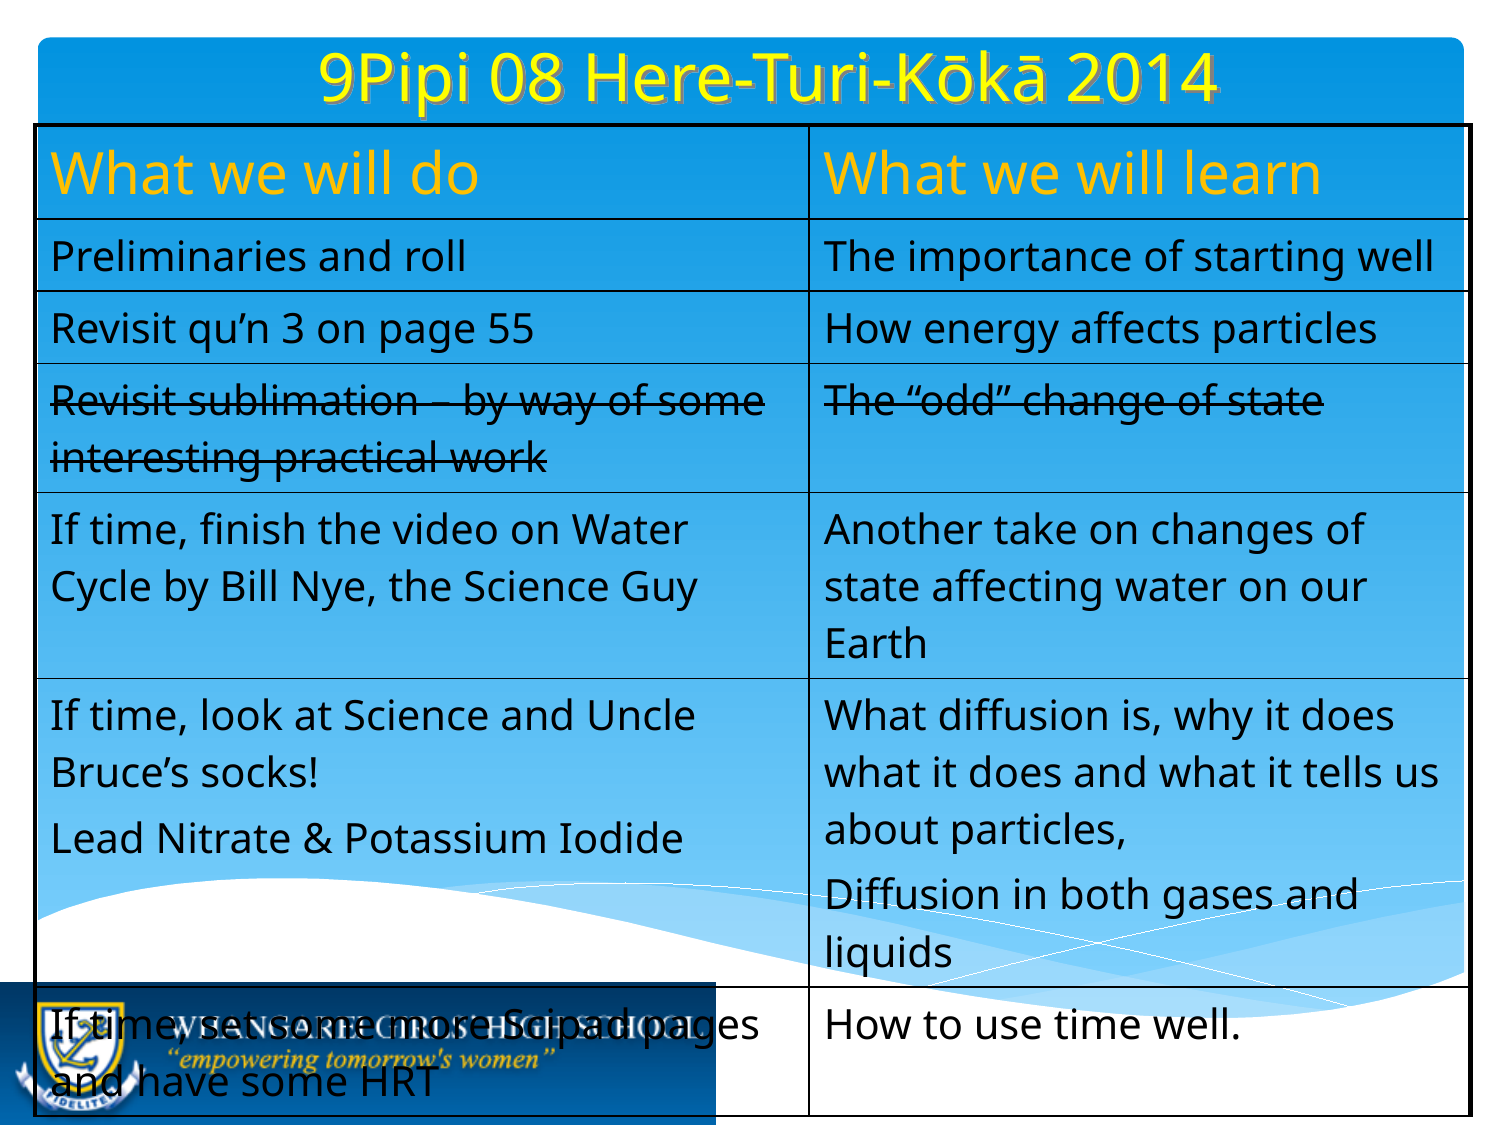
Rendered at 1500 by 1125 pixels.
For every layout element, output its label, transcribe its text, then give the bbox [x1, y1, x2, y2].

table_header What we will learn [810, 127, 1468, 218]
table_cell If time, finish the video on Water Cycle by Bill Nye, the Science Guy [37, 493, 808, 678]
table_cell Revisit qu’n 3 on page 55 [37, 292, 808, 363]
text_box 9Pipi 08 Here-Turi-Kōkā 2014 [162, 24, 1375, 123]
table_cell How energy affects particles [810, 292, 1468, 363]
table_cell If time, look at Science and Uncle Bruce’s socks! Lead Nitrate & Potassium Iodide [37, 679, 808, 986]
picture [0, 982, 716, 1125]
table_cell If time, set some more Scipad pages and have some HRT [720, 988, 808, 1115]
table_header What we will do [37, 127, 808, 218]
table_cell What diffusion is, why it does what it does and what it tells us about particles, Diffusion in both gases and liquids [810, 679, 1468, 986]
table_cell Preliminaries and roll [37, 220, 808, 290]
table_cell The “odd” change of state [810, 364, 1468, 492]
table_cell Another take on changes of state affecting water on our Earth [810, 493, 1468, 678]
table_cell How to use time well. [810, 988, 1468, 1115]
table_cell Revisit sublimation – by way of some interesting practical work [37, 364, 808, 492]
table_cell The importance of starting well [810, 220, 1468, 290]
